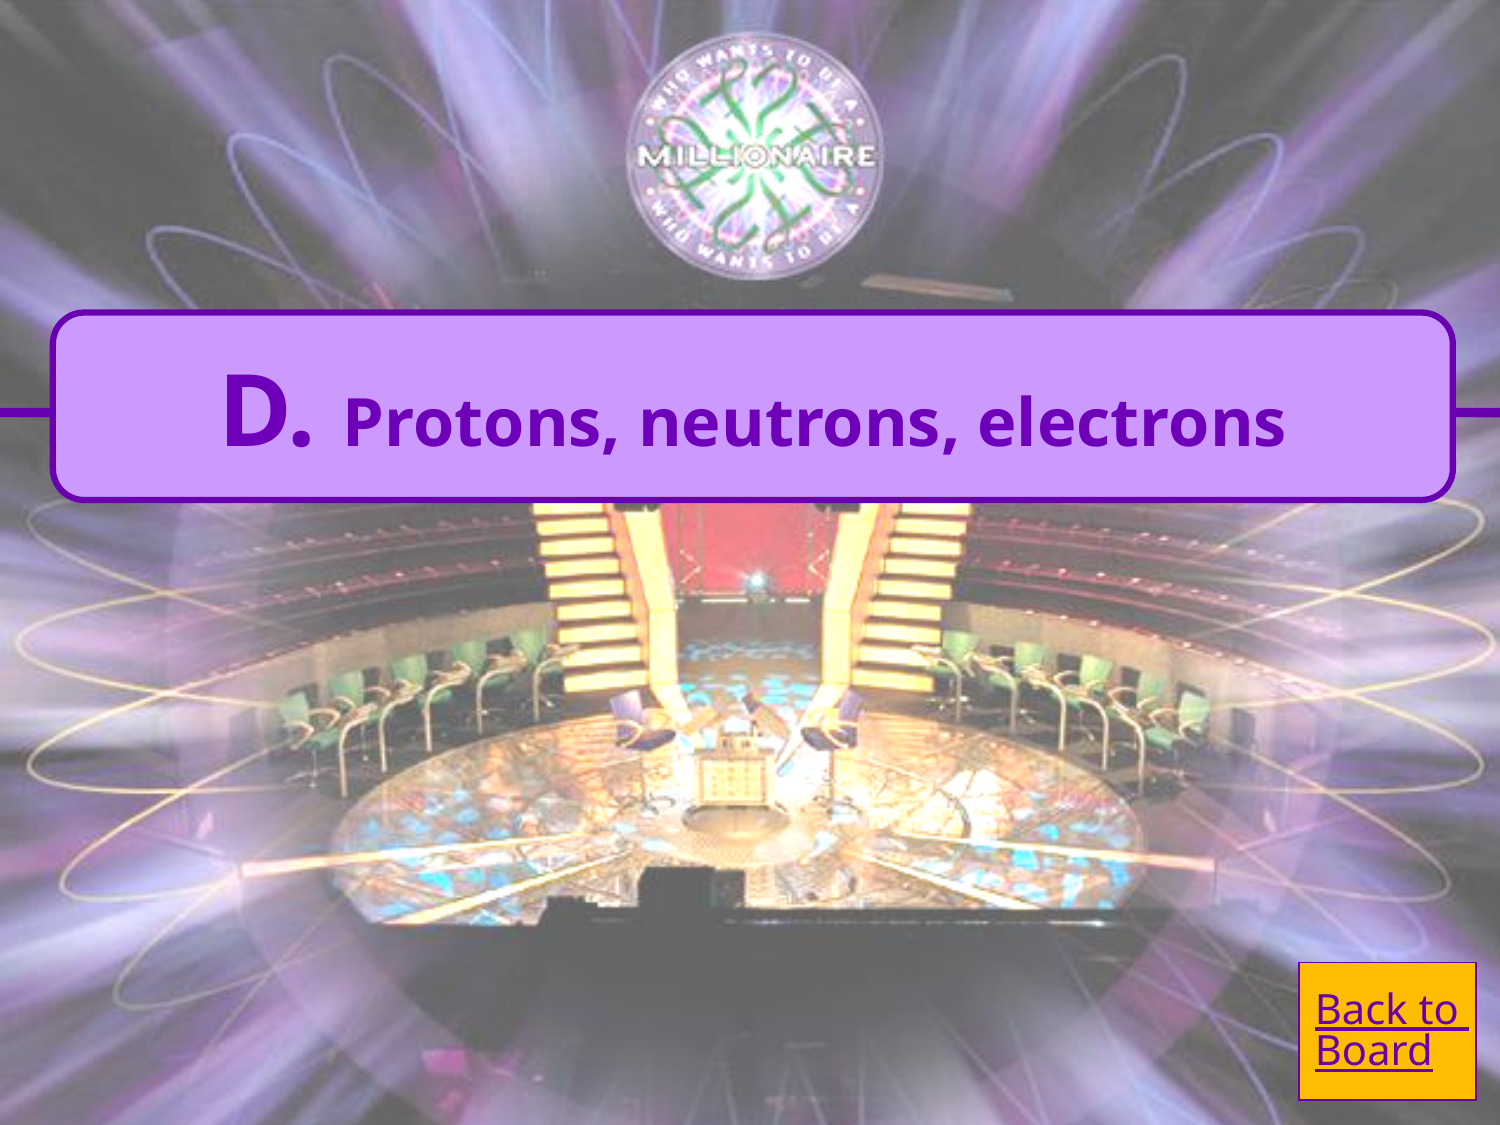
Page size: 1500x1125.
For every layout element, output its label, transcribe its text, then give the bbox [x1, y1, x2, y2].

text_box Back to Board [1299, 975, 1488, 1047]
text_box [1298, 962, 1477, 1100]
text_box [0, 312, 1500, 501]
